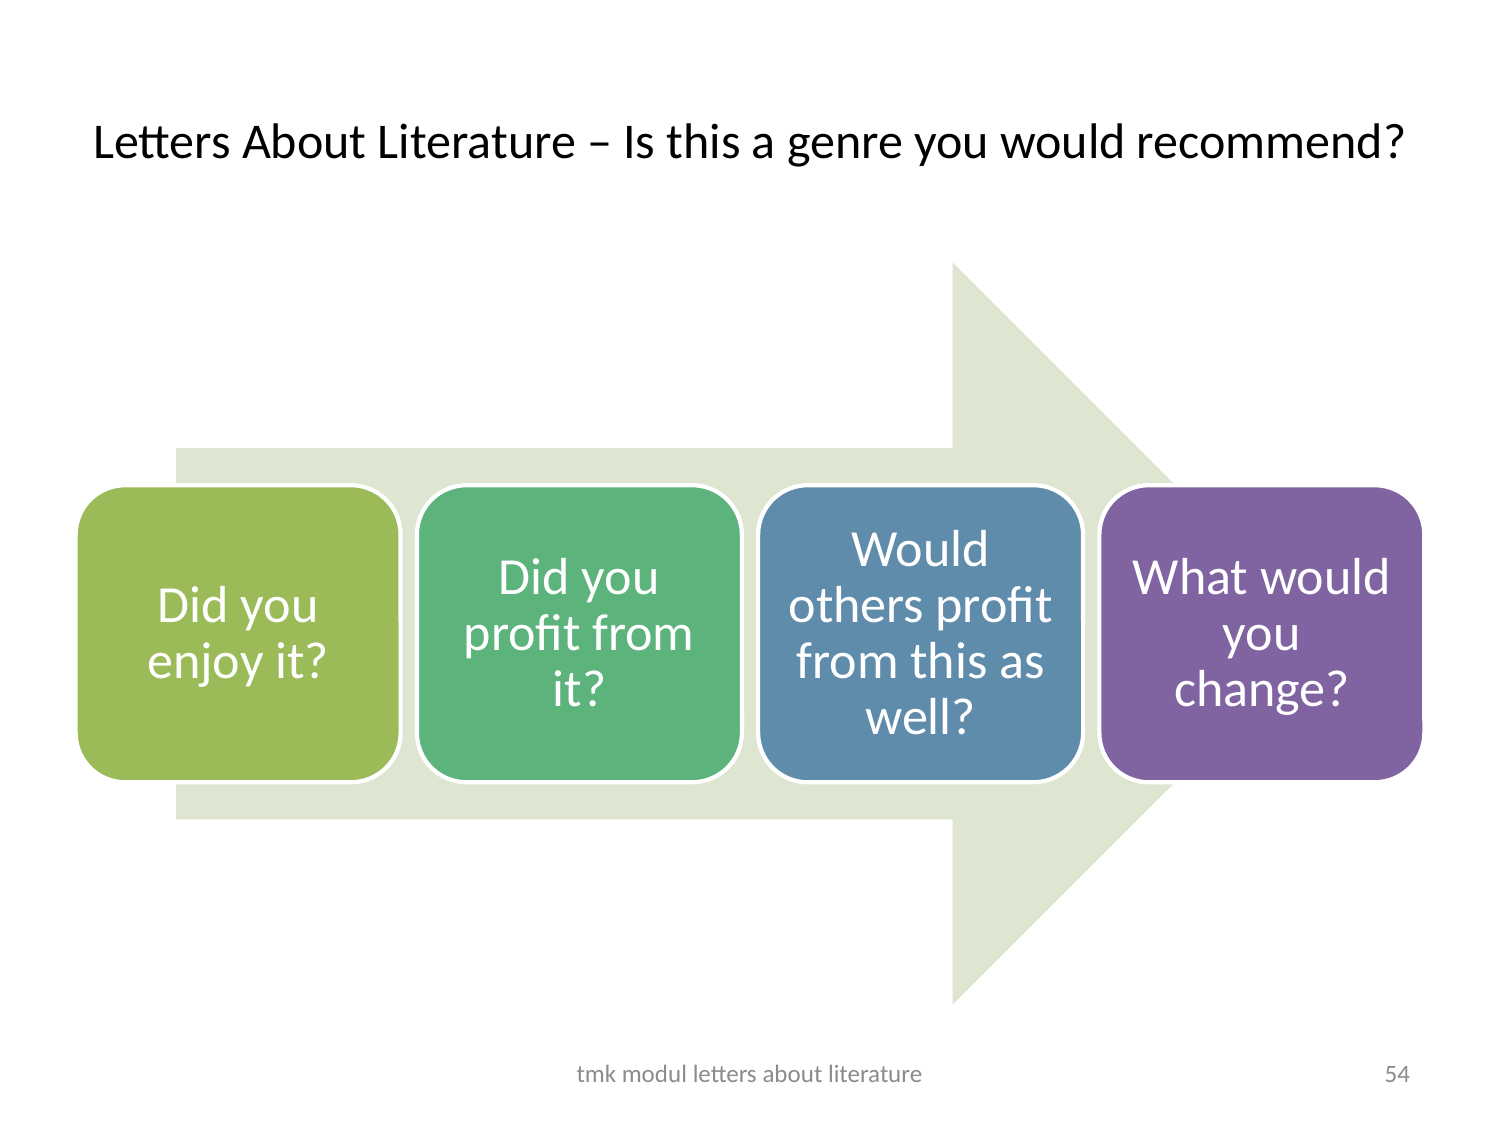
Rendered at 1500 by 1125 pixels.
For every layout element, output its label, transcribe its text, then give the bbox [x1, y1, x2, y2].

footer tmk modul letters about literature [512, 1042, 988, 1103]
title Letters About Literature – Is this a genre you would recommend? [75, 45, 1425, 233]
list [74, 262, 1426, 1006]
slide_number 54 [1074, 1042, 1425, 1103]
